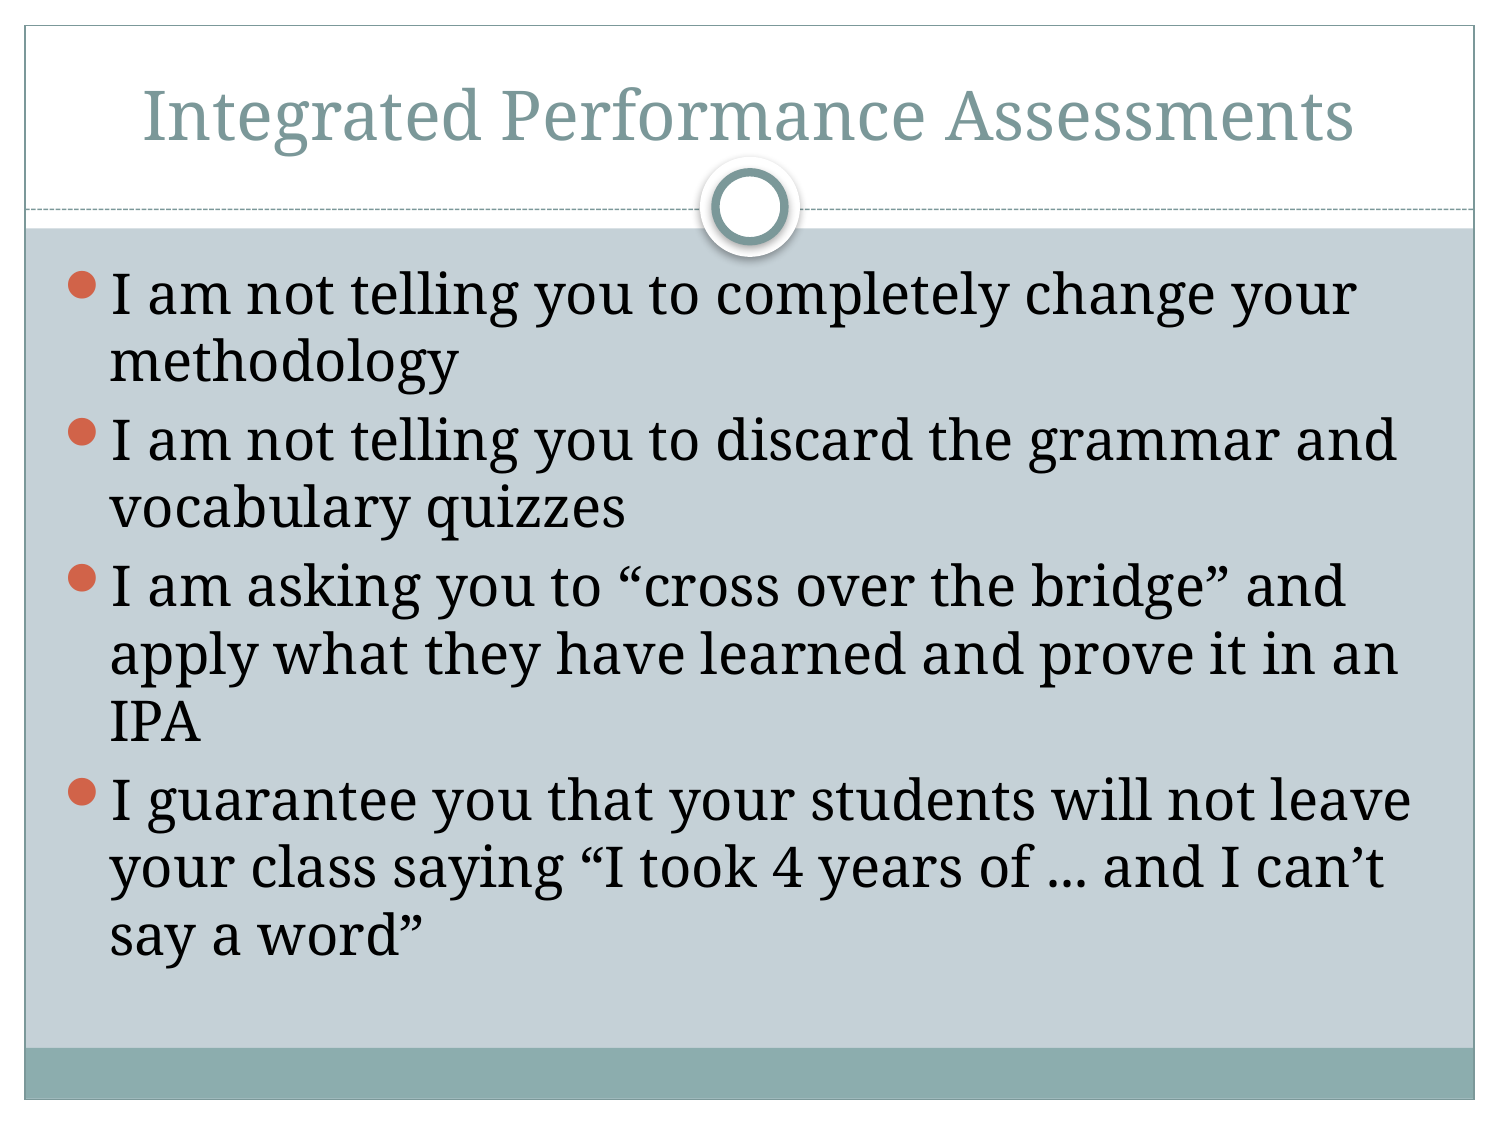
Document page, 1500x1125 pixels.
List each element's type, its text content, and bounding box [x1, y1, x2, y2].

title Integrated Performance Assessments [49, 37, 1450, 162]
list I am not telling you to completely change your methodology I am not telling you to discard the grammar and vocabulary quizzes I am asking you to “cross over the bridge” and apply what they have learned and prove it in an IPA I guarantee you that your students will not leave your class saying “I took 4 years of ... and I can’t say a word” [49, 250, 1445, 1001]
